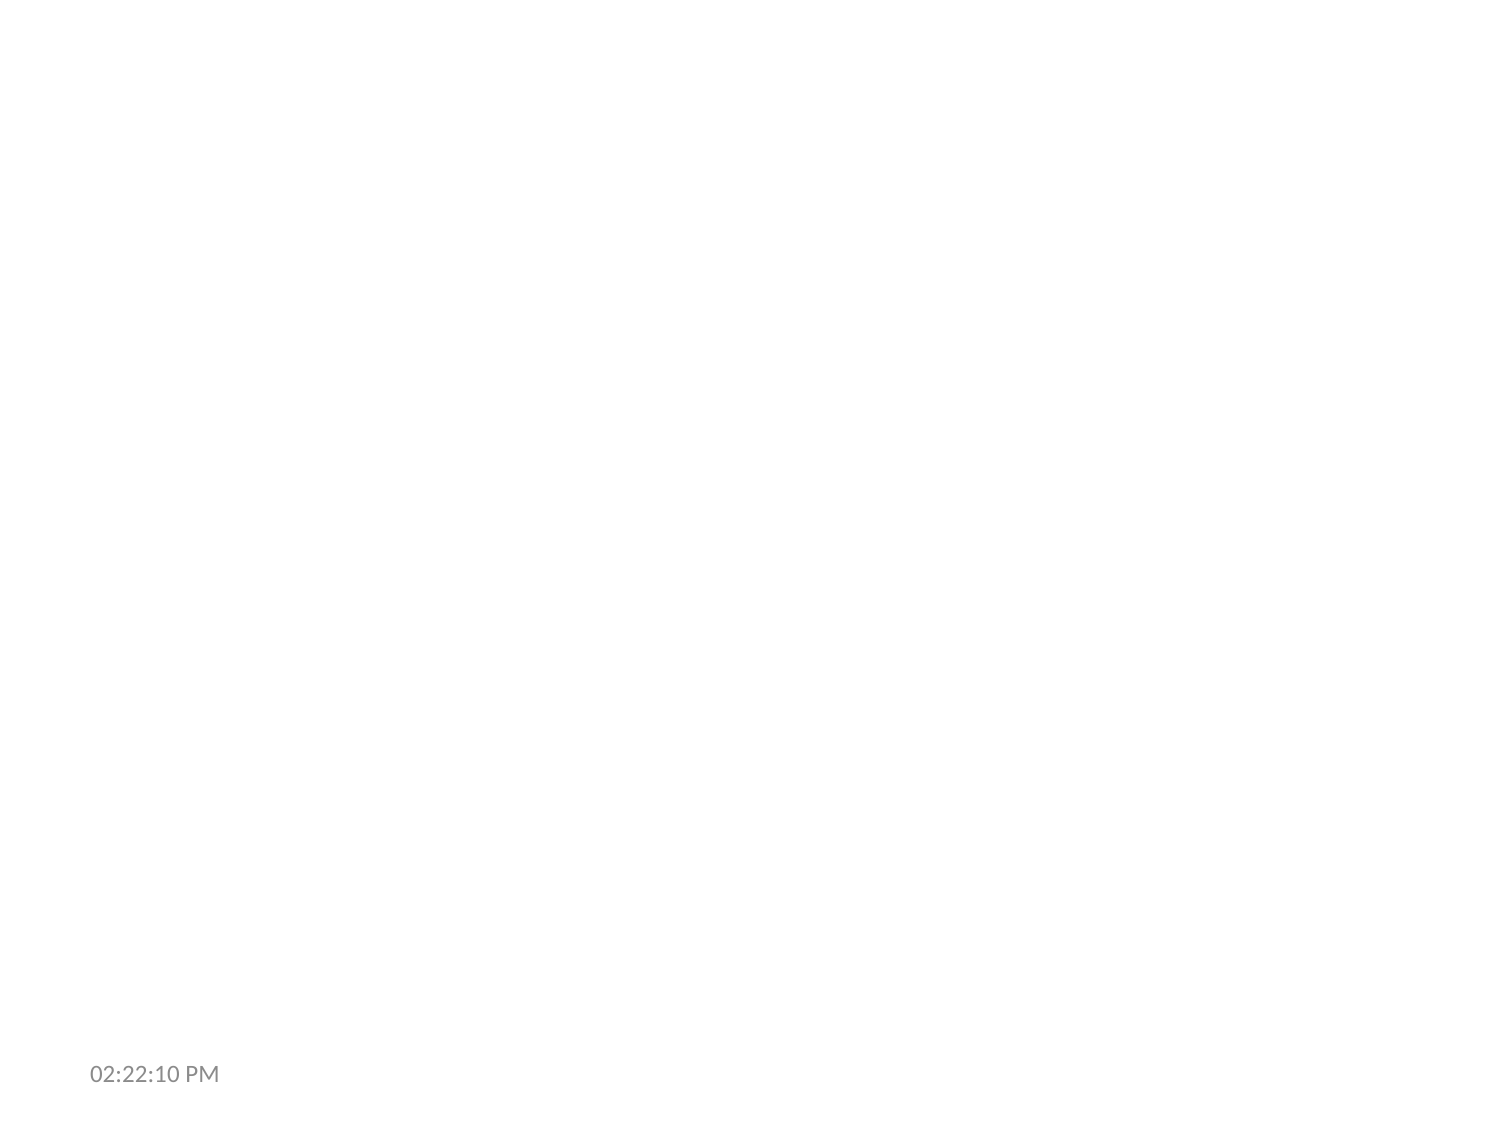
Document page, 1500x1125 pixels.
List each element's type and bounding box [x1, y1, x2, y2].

slide_number [75, 1042, 425, 1103]
